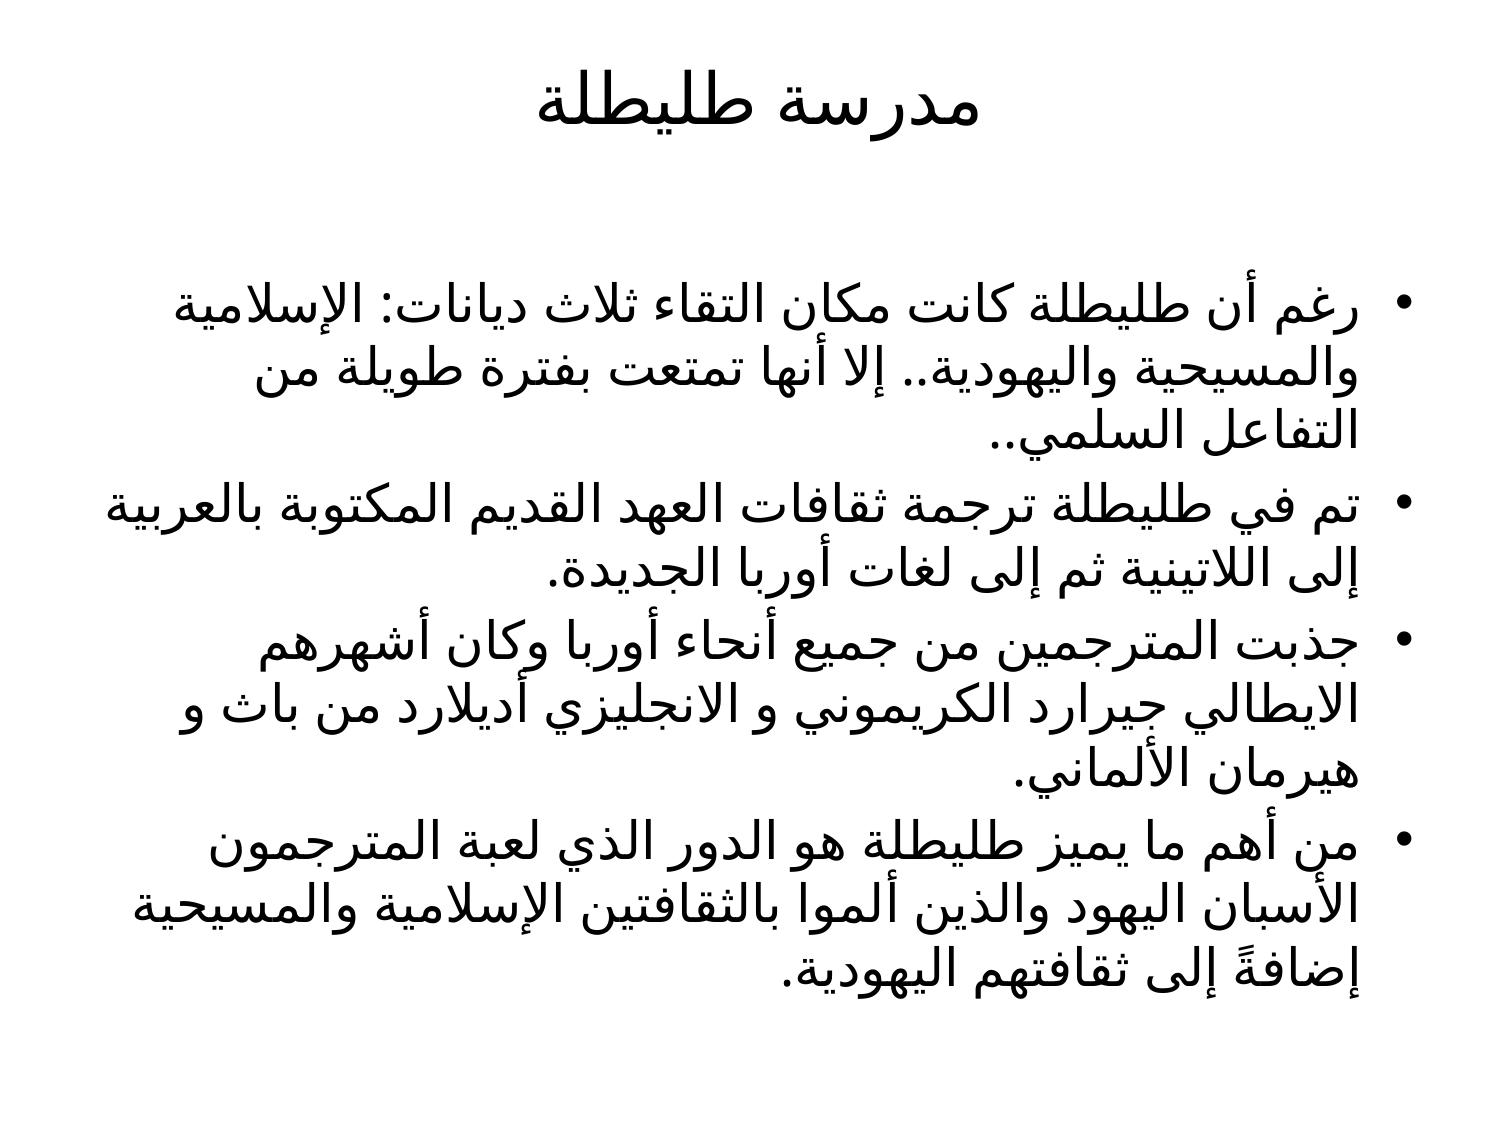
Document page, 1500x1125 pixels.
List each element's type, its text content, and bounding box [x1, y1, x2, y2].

title مدرسة طليطلة [75, 45, 1425, 233]
list رغم أن طليطلة كانت مكان التقاء ثلاث ديانات: الإسلامية والمسيحية واليهودية.. إلا أنها تمتعت بفترة طويلة من التفاعل السلمي.. تم في طليطلة ترجمة ثقافات العهد القديم المكتوبة بالعربية إلى اللاتينية ثم إلى لغات أوربا الجديدة. جذبت المترجمين من جميع أنحاء أوربا وكان أشهرهم الايطالي جيرارد الكريموني و الانجليزي أديلارد من باث و هيرمان الألماني. من أهم ما يميز طليطلة هو الدور الذي لعبة المترجمون الأسبان اليهود والذين ألموا بالثقافتين الإسلامية والمسيحية إضافةً إلى ثقافتهم اليهودية. [75, 262, 1425, 1005]
